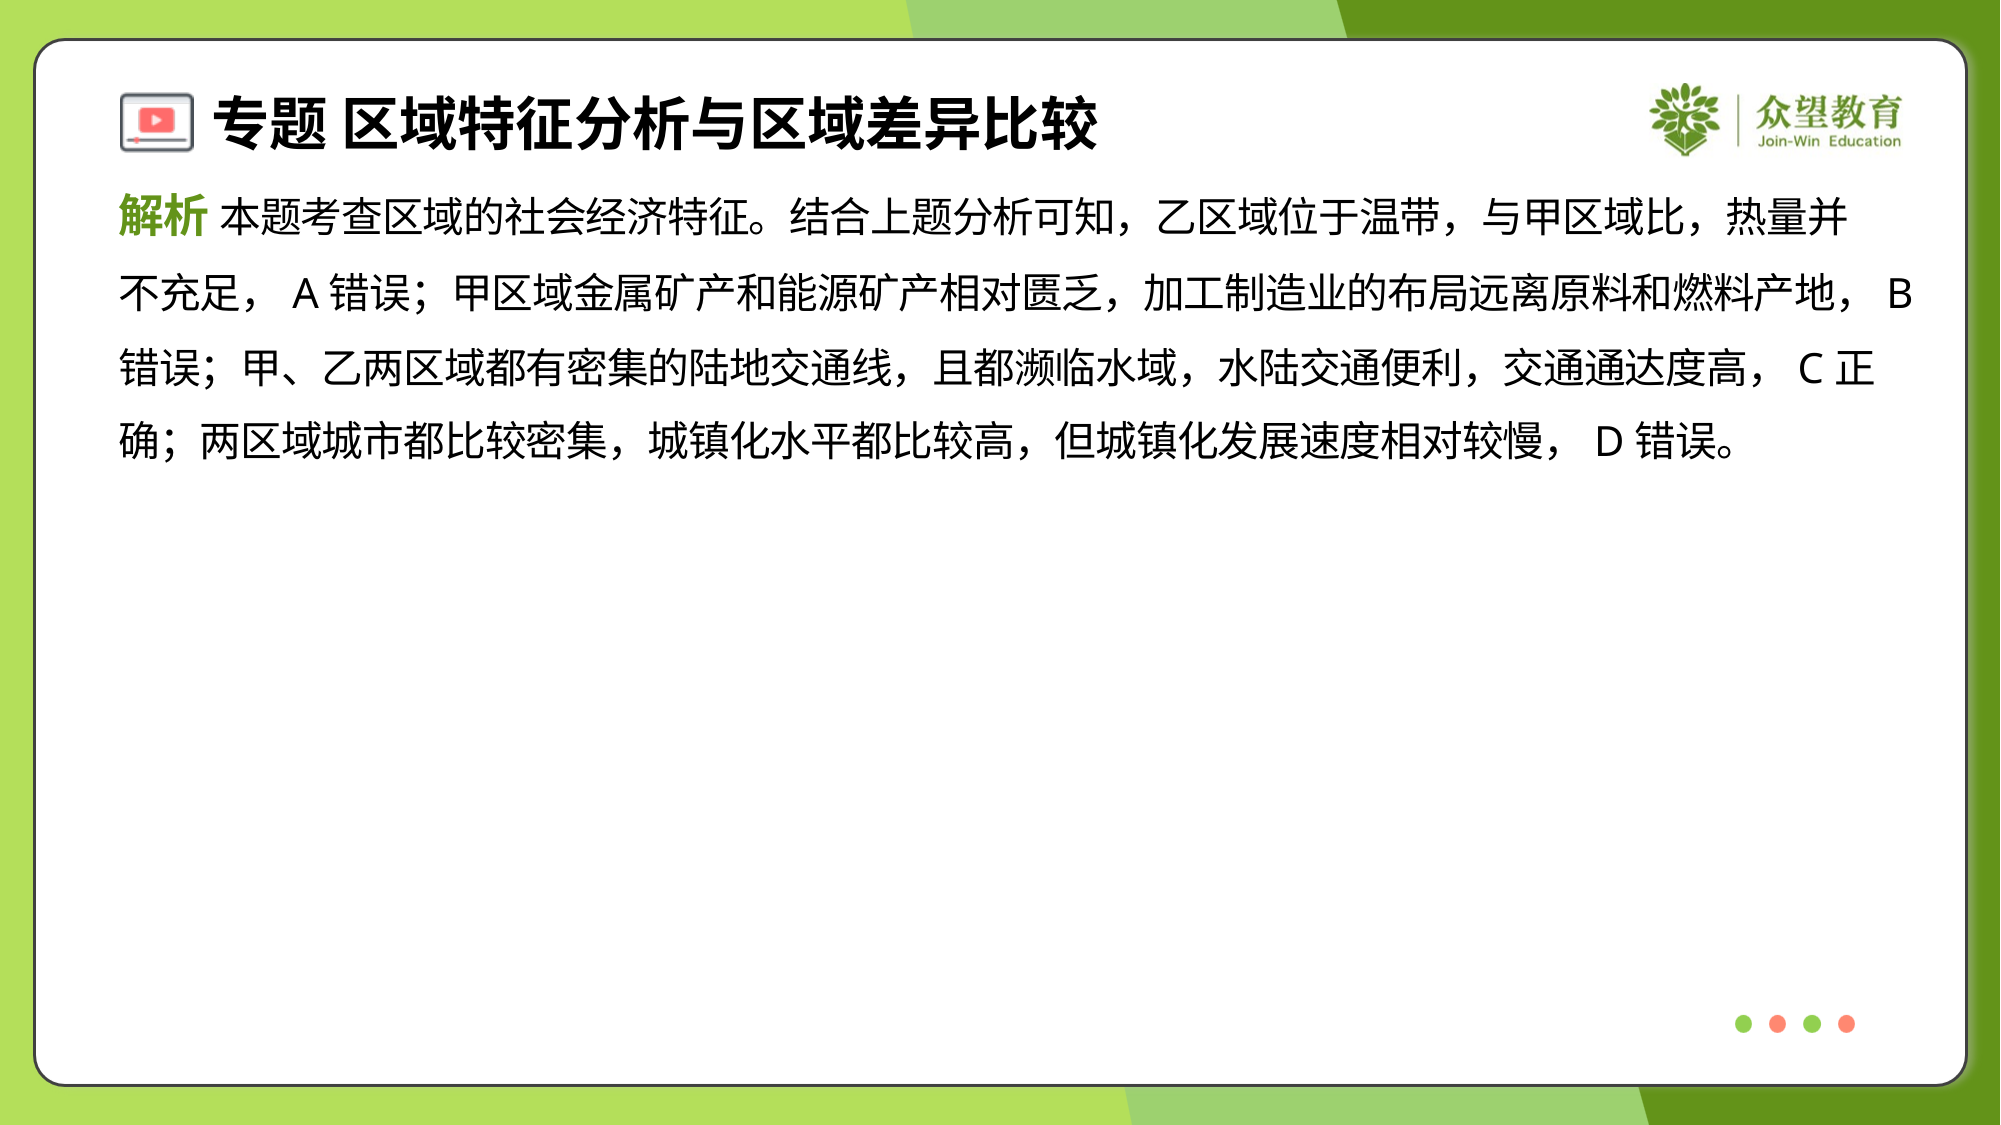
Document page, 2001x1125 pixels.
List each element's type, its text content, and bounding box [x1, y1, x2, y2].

text_box 解析 本题考查区域的社会经济特征。结合上题分析可知，乙区域位于温带，与甲区域比，热量并 不充足，A错误；甲区域金属矿产和能源矿产相对匮乏，加工制造业的布局远离原料和燃料产地，B 错误；甲、乙两区域都有密集的陆地交通线，且都濒临水域，水陆交通便利，交通通达度高，C正 确；两区域城市都比较密集，城镇化水平都比较高，但城镇化发展速度相对较慢，D错误。 [118, 164, 1883, 458]
picture [0, 0, 2000, 1125]
